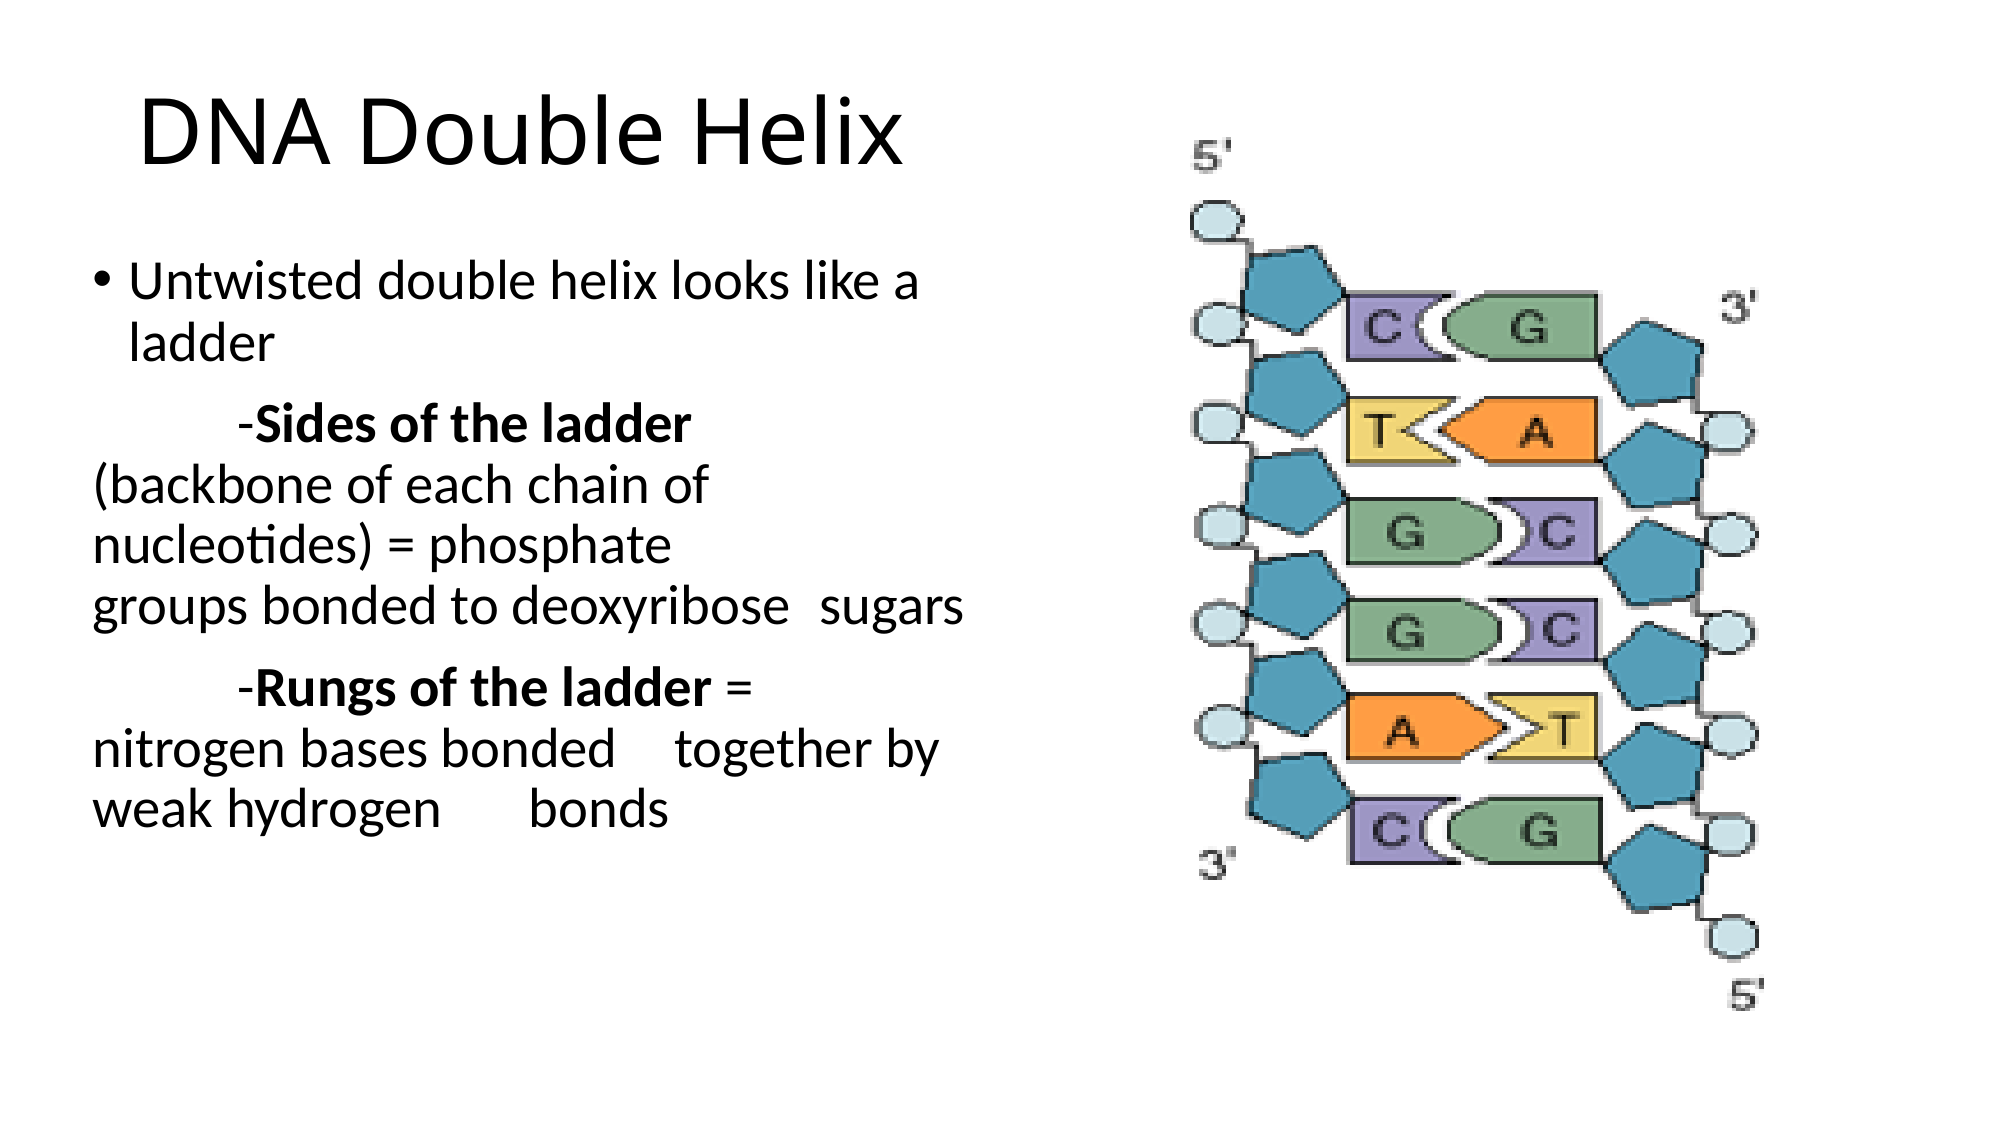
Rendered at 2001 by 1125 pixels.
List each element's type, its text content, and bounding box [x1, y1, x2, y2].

title DNA Double Helix [121, 26, 1847, 244]
list Untwisted double helix looks like a ladder -Sides of the ladder (backbone of each chain of nucleotides) = phosphate groups bonded to deoxyribose sugars -Rungs of the ladder = nitrogen bases bonded together by weak hydrogen bonds [77, 243, 984, 958]
picture [1135, 107, 1847, 1057]
